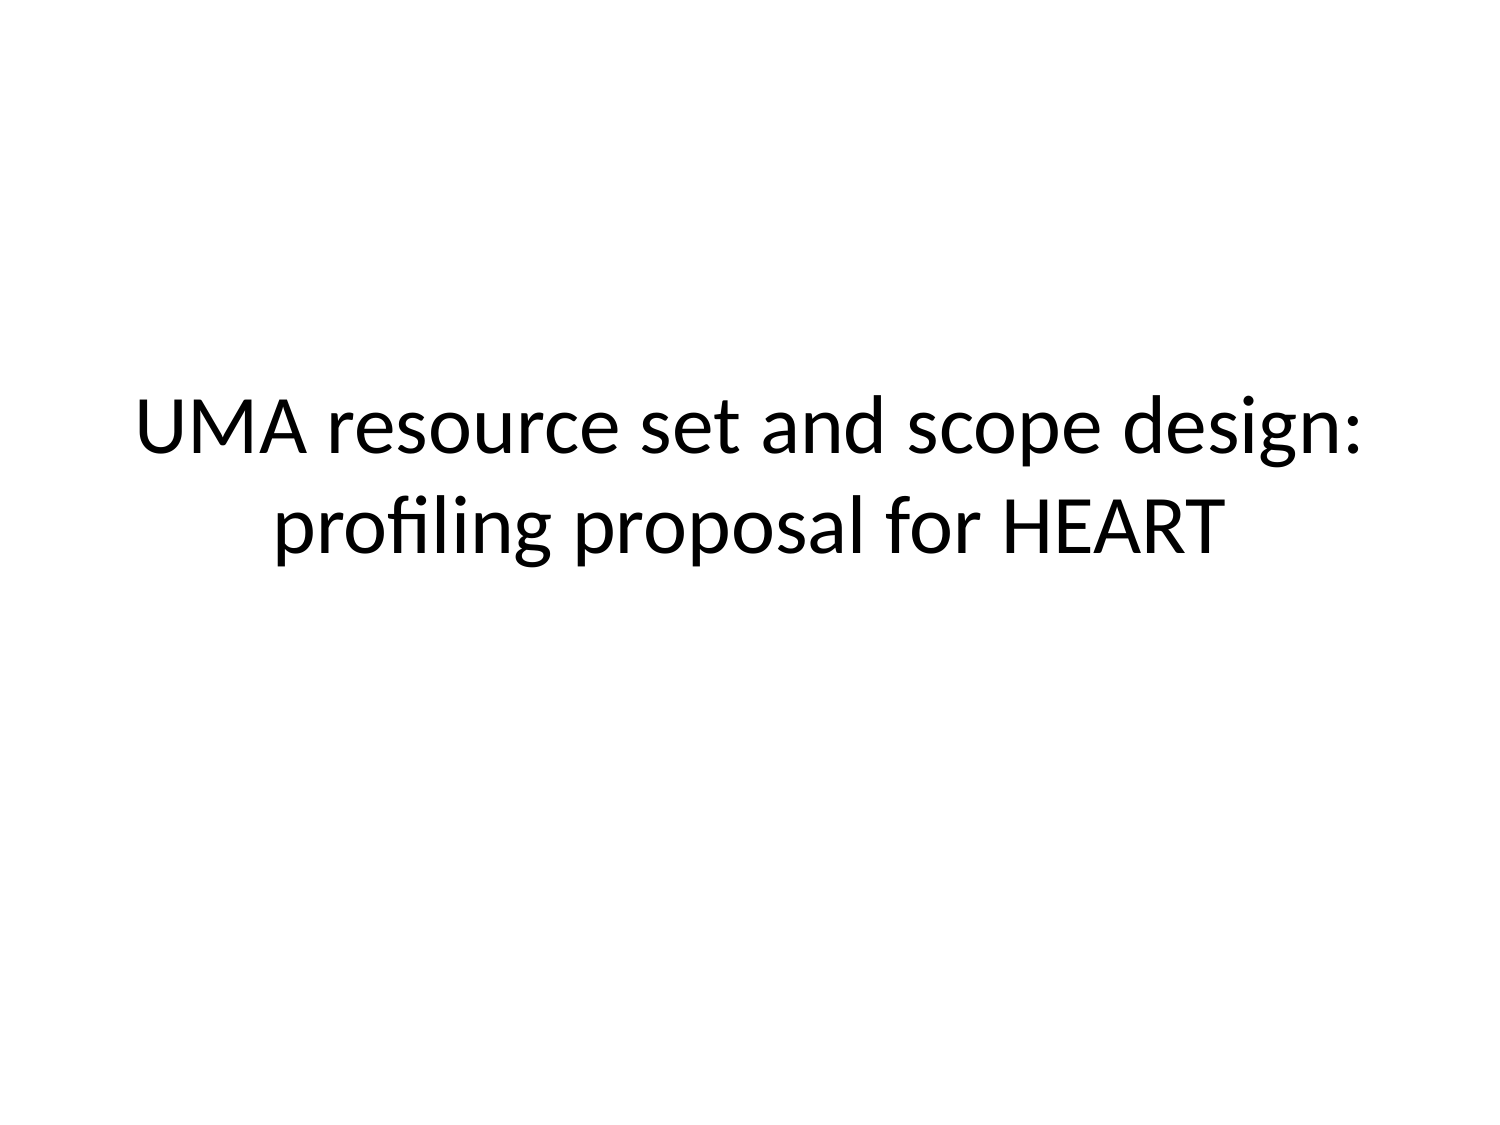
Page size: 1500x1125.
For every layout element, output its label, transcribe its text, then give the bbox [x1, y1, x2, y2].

title UMA resource set and scope design: profiling proposal for HEART [112, 349, 1388, 591]
